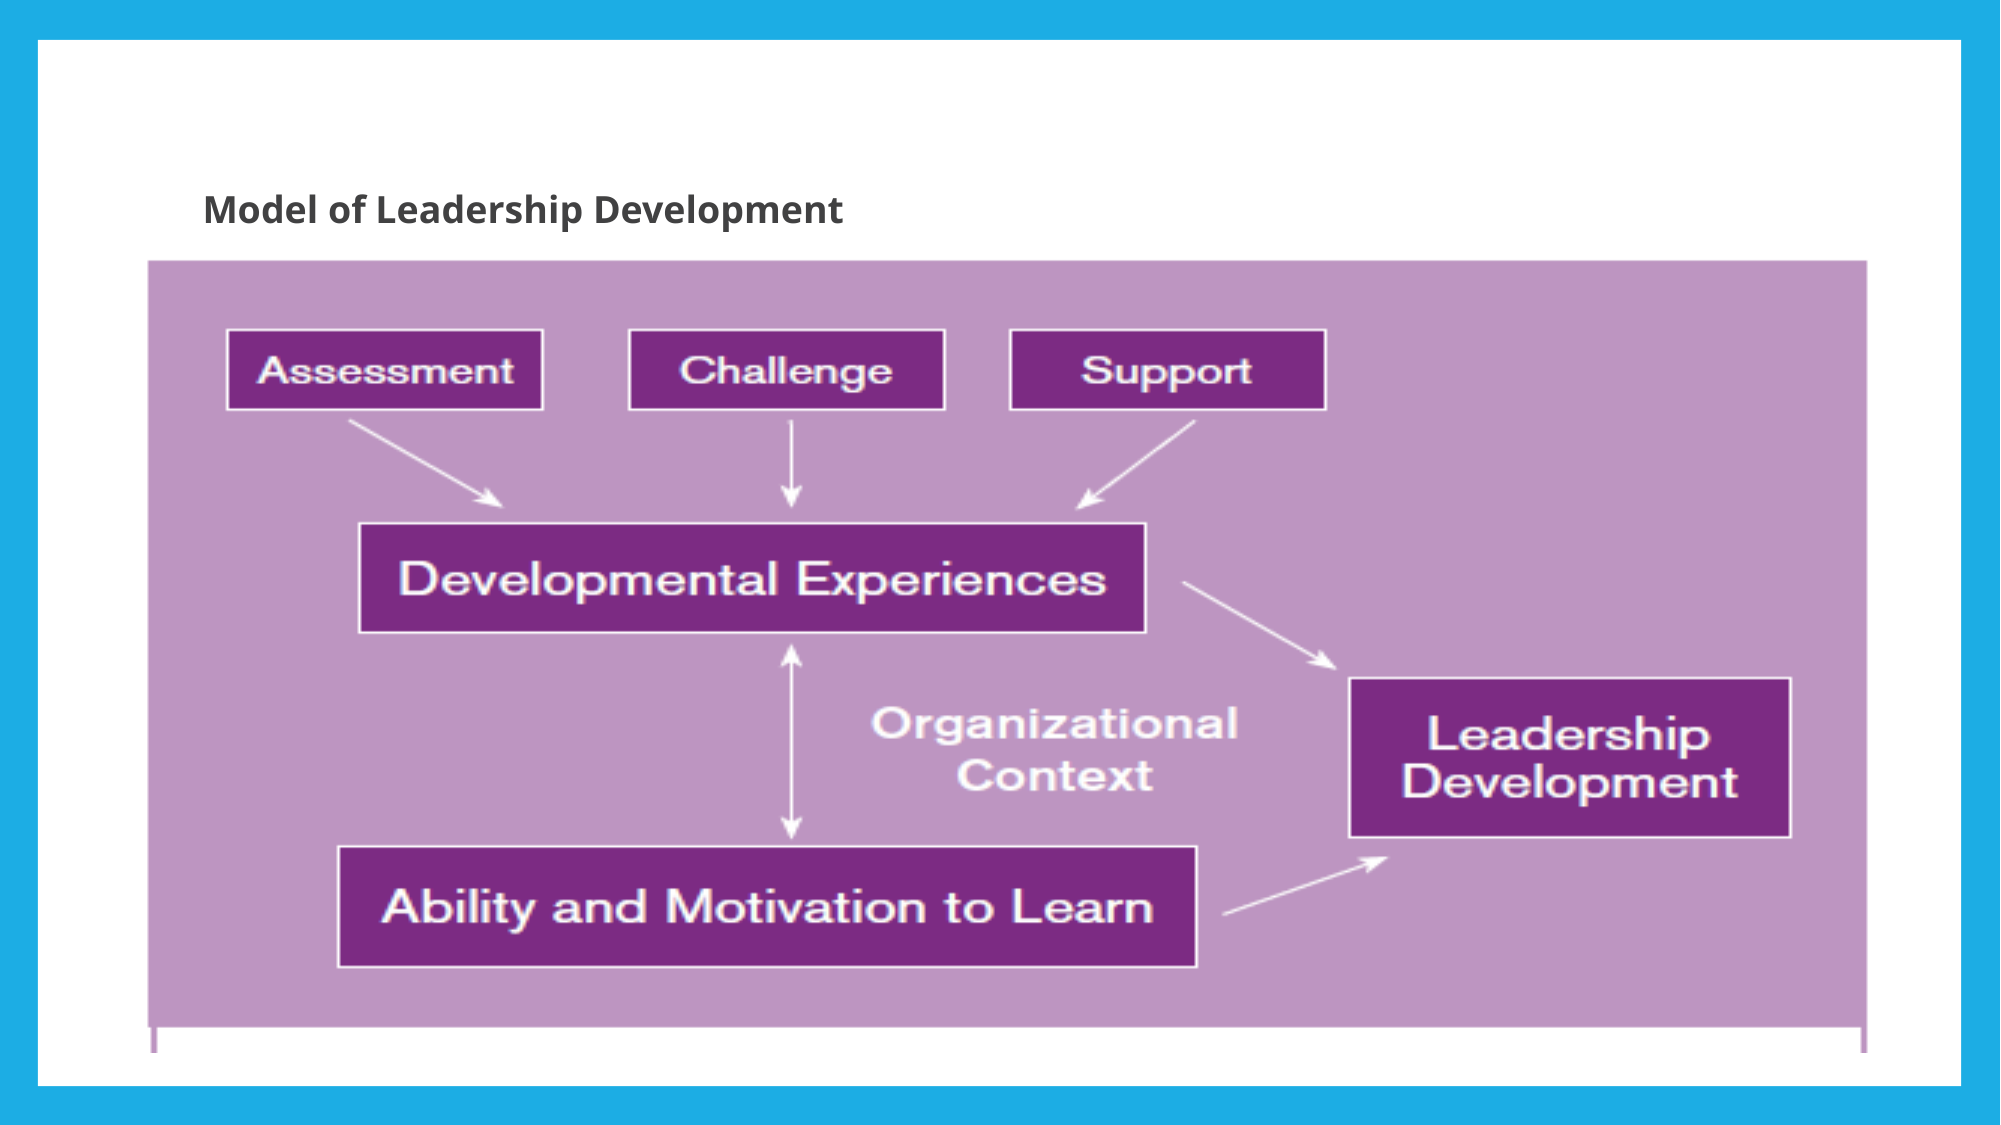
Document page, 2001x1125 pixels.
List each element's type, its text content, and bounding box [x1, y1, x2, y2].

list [131, 243, 1877, 1053]
title Model of Leadership Development [187, 99, 1808, 240]
